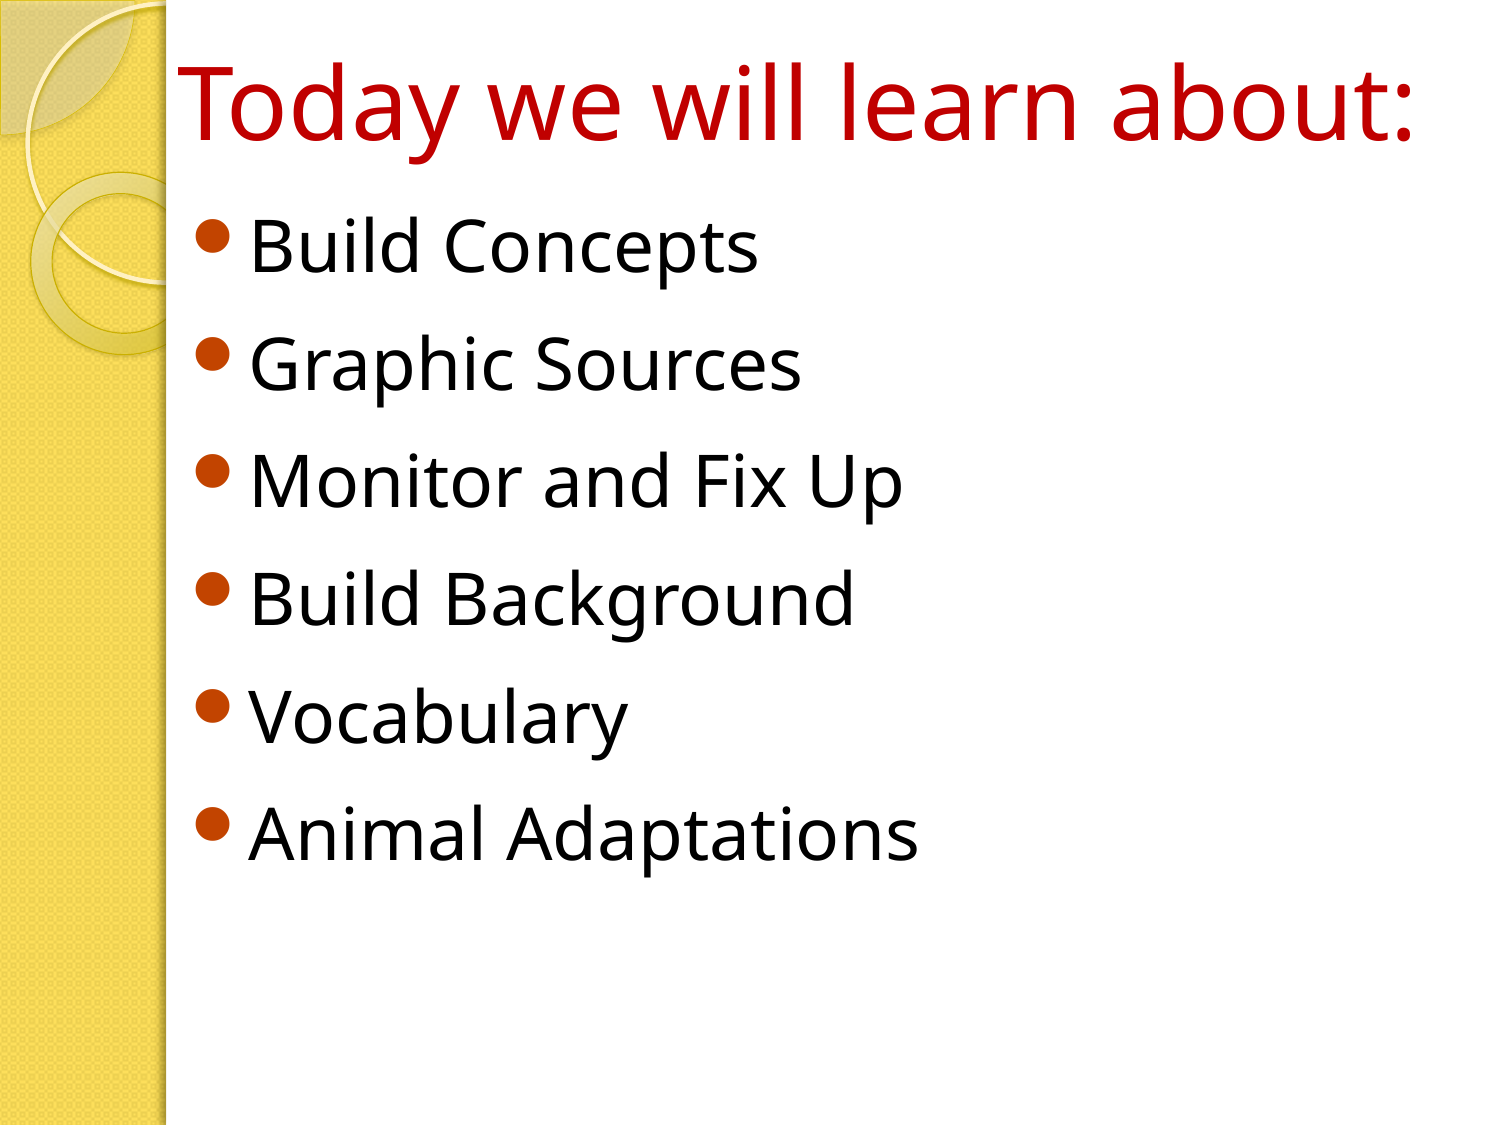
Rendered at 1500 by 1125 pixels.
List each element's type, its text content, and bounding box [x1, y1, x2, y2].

list Build Concepts Graphic Sources Monitor and Fix Up Build Background Vocabulary Animal Adaptations [162, 174, 1475, 1100]
title Today we will learn about: [162, 24, 1468, 174]
